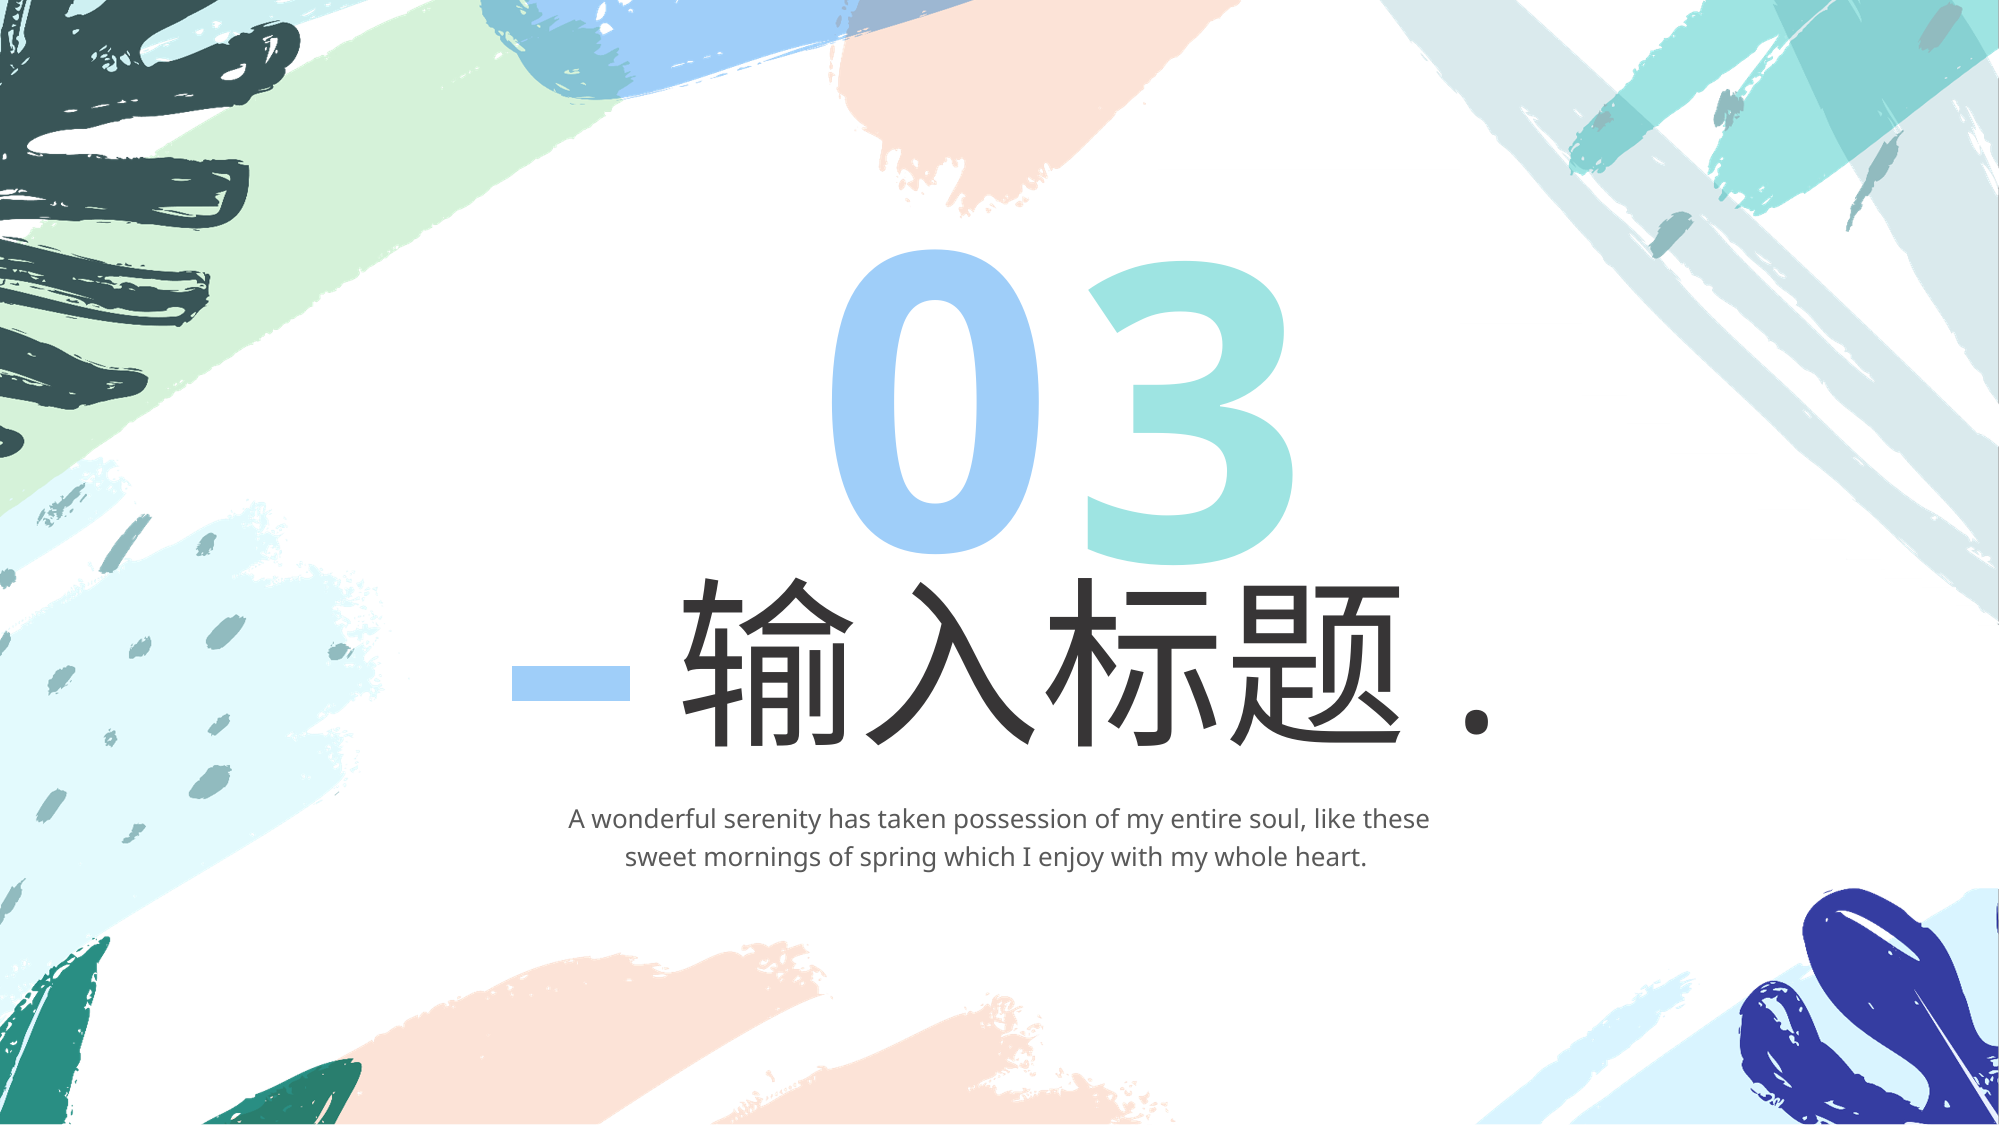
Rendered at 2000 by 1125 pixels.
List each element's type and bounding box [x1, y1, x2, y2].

text_box [512, 542, 1520, 780]
picture [0, 0, 1999, 1125]
text_box [813, 128, 1303, 542]
